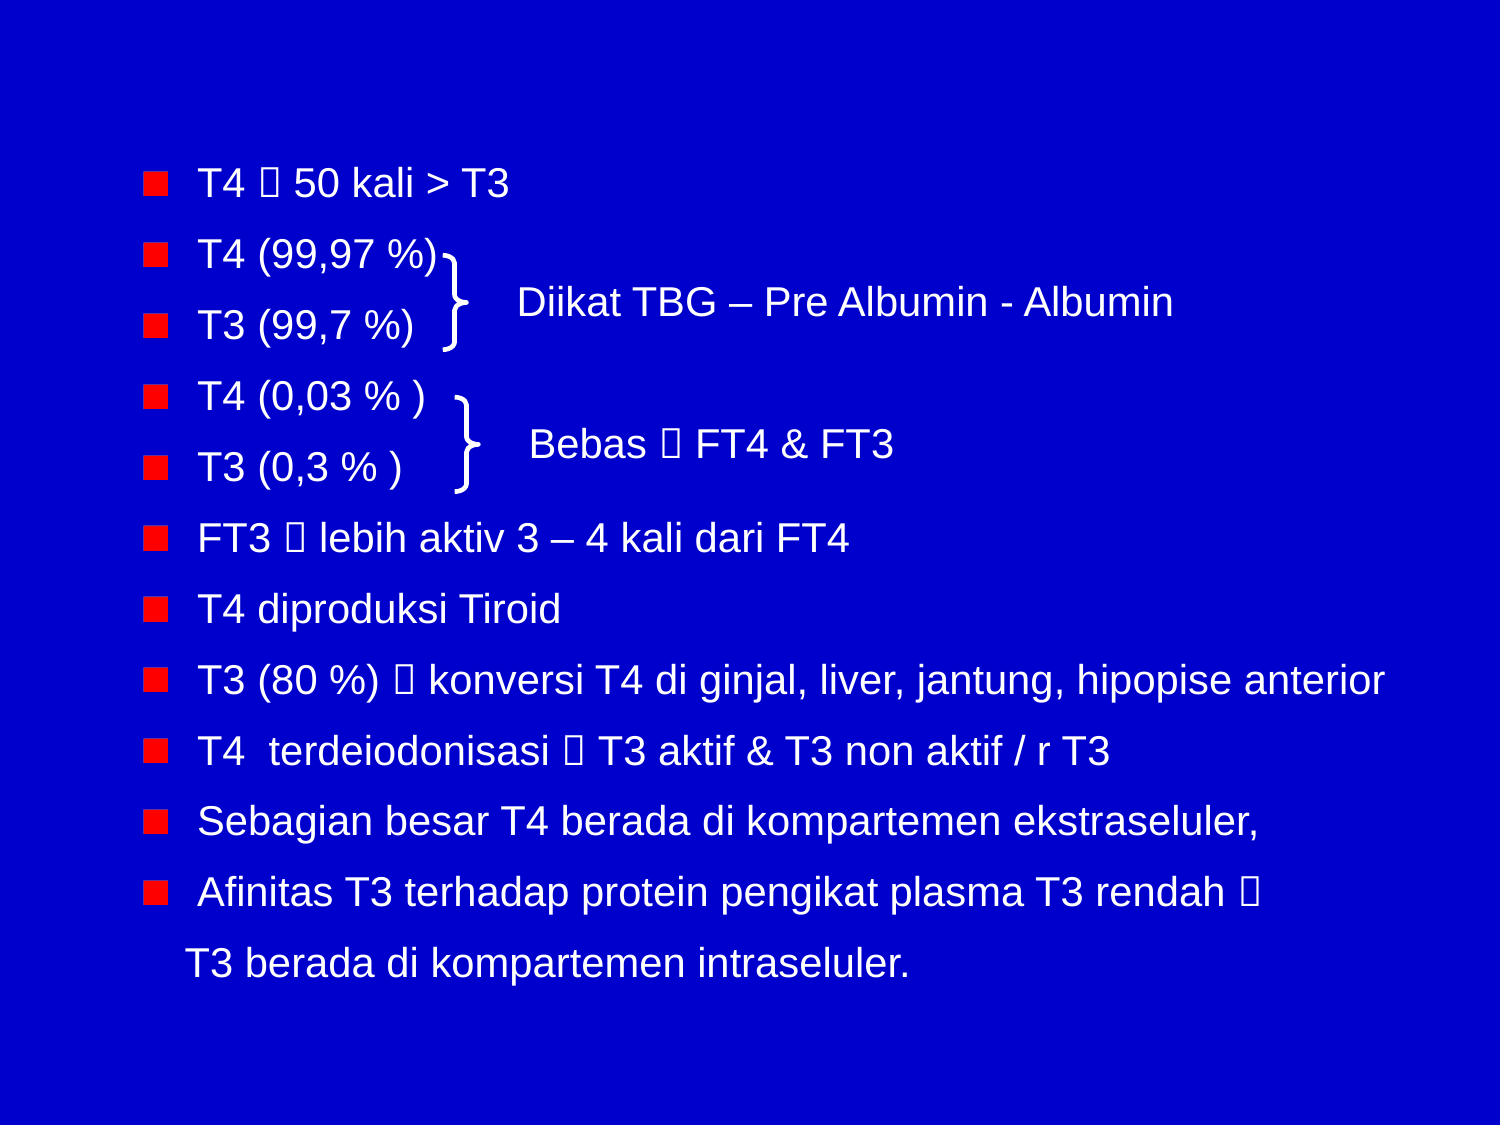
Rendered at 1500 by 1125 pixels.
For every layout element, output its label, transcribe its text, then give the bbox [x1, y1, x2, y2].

picture [138, 520, 168, 551]
text_box Bebas  FT4 & FT3 [513, 409, 1223, 474]
picture [138, 308, 168, 338]
picture [138, 379, 168, 409]
text_box T4  50 kali > T3 T4 (99,97 %) T3 (99,7 %) T4 (0,03 % ) T3 (0,3 % ) FT3  lebih aktiv 3 – 4 kali dari FT4 T4 diproduksi Tiroid T3 (80 %)  konversi T4 di ginjal, liver, jantung, hipopise anterior T4 terdeiodonisasi  T3 aktif & T3 non aktif / r T3 Sebagian besar T4 berada di kompartemen ekstraseluler, Afinitas T3 terhadap protein pengikat plasma T3 rendah  T3 berada di kompartemen intraseluler. [123, 148, 1424, 994]
picture [138, 804, 168, 834]
text_box [442, 255, 467, 350]
picture [138, 875, 168, 905]
picture [138, 450, 168, 480]
picture [138, 237, 168, 267]
picture [138, 662, 168, 692]
picture [138, 166, 168, 196]
picture [138, 733, 168, 763]
picture [138, 591, 168, 622]
text_box [454, 397, 479, 492]
text_box Diikat TBG – Pre Albumin - Albumin [501, 267, 1211, 332]
